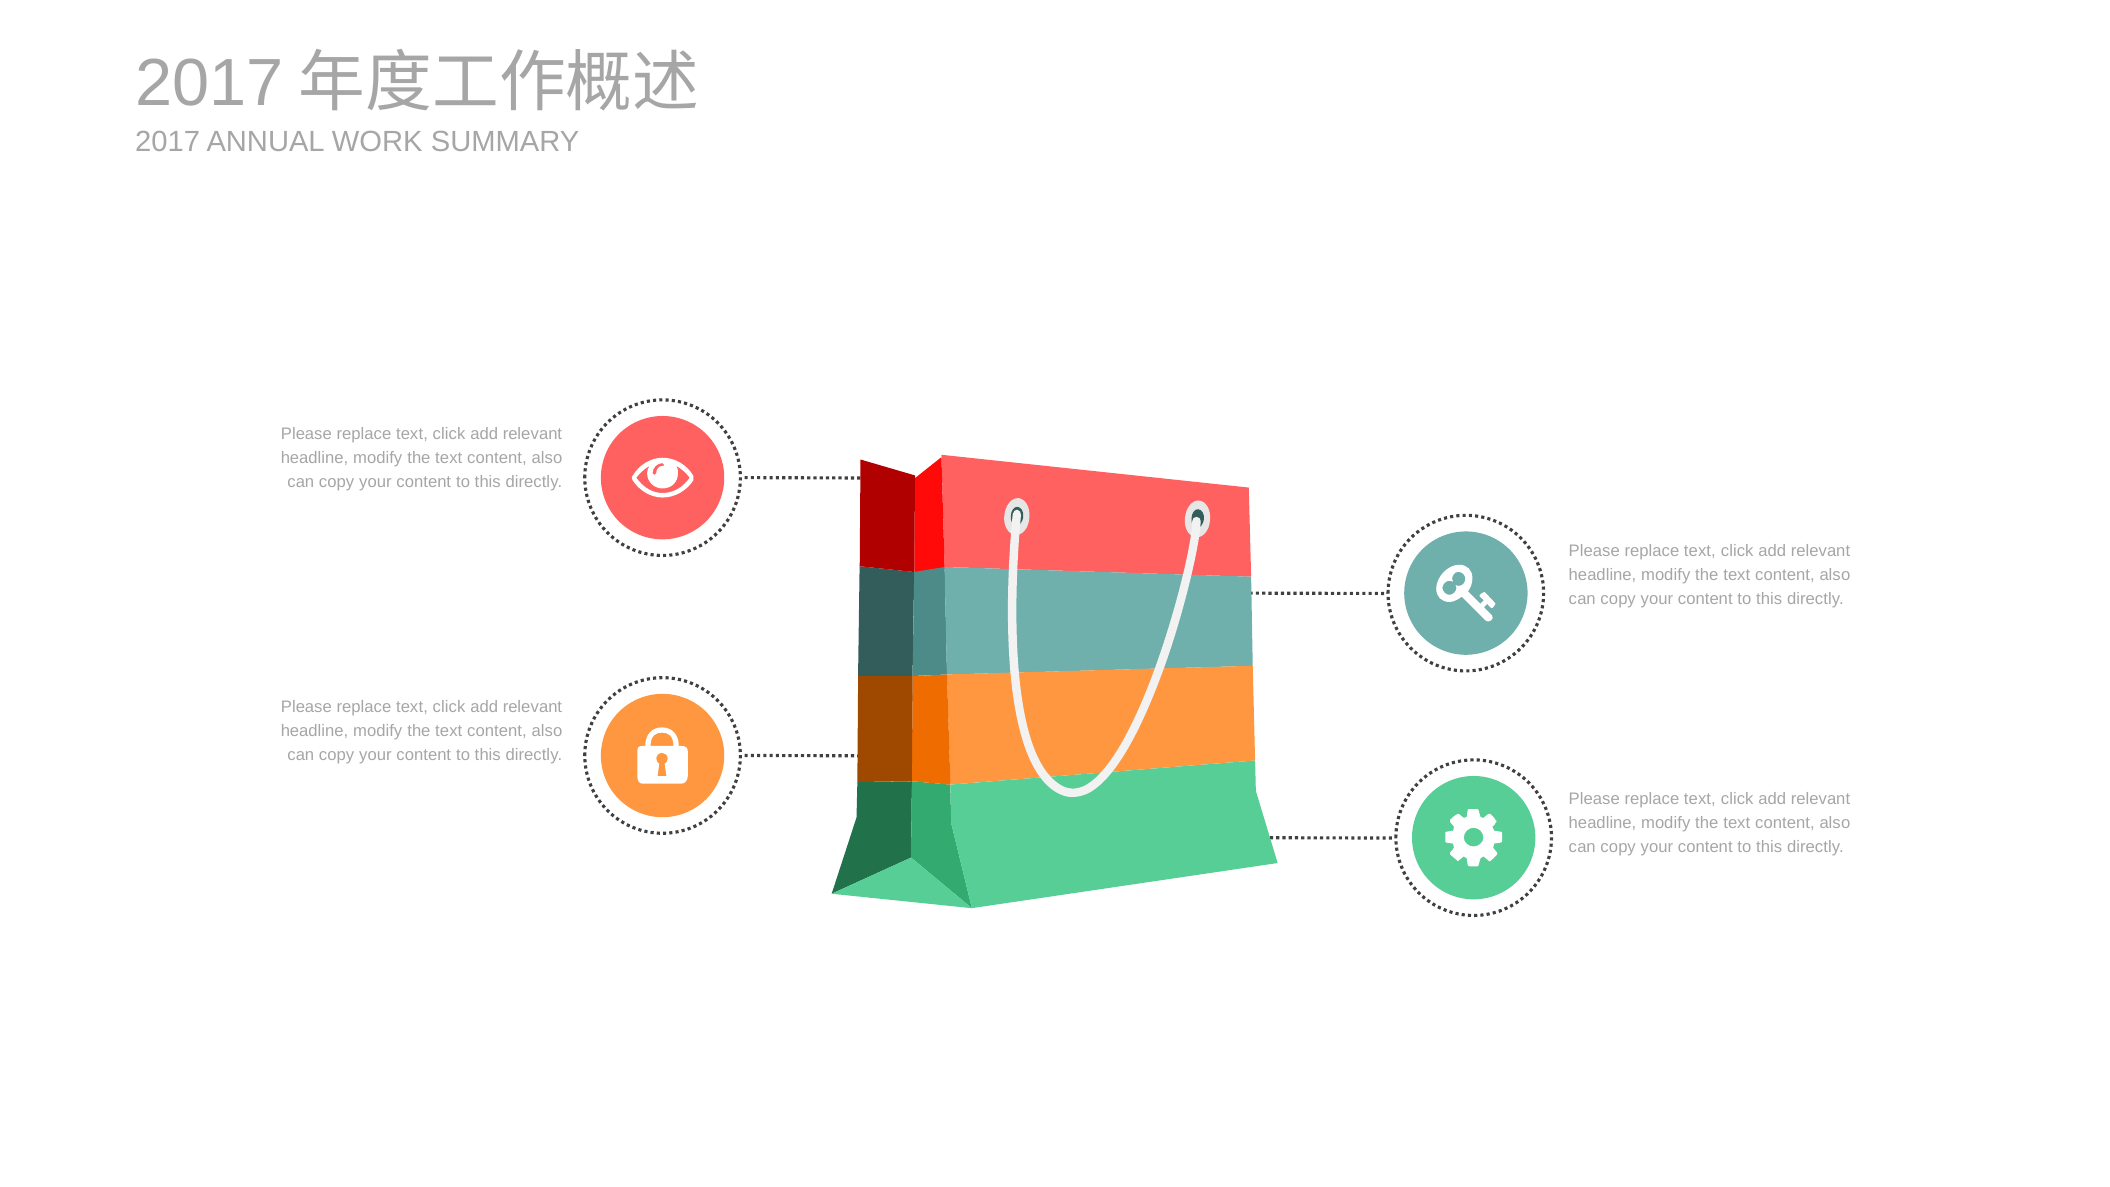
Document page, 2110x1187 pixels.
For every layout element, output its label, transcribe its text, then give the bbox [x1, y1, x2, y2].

text_box 2017 ANNUAL WORK SUMMARY [135, 122, 596, 158]
text_box Please replace text, click add relevant headline, modify the text content, also can copy your content to this directly. [271, 692, 563, 764]
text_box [831, 454, 1278, 909]
text_box 2017年度工作概述 [135, 38, 783, 119]
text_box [1395, 759, 1552, 916]
text_box Please replace text, click add relevant headline, modify the text content, also can copy your content to this directly. [1568, 784, 1860, 856]
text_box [584, 399, 741, 556]
text_box Please replace text, click add relevant headline, modify the text content, also can copy your content to this directly. [1568, 535, 1860, 608]
text_box Please replace text, click add relevant headline, modify the text content, also can copy your content to this directly. [271, 419, 563, 491]
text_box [1387, 515, 1544, 671]
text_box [584, 677, 741, 834]
